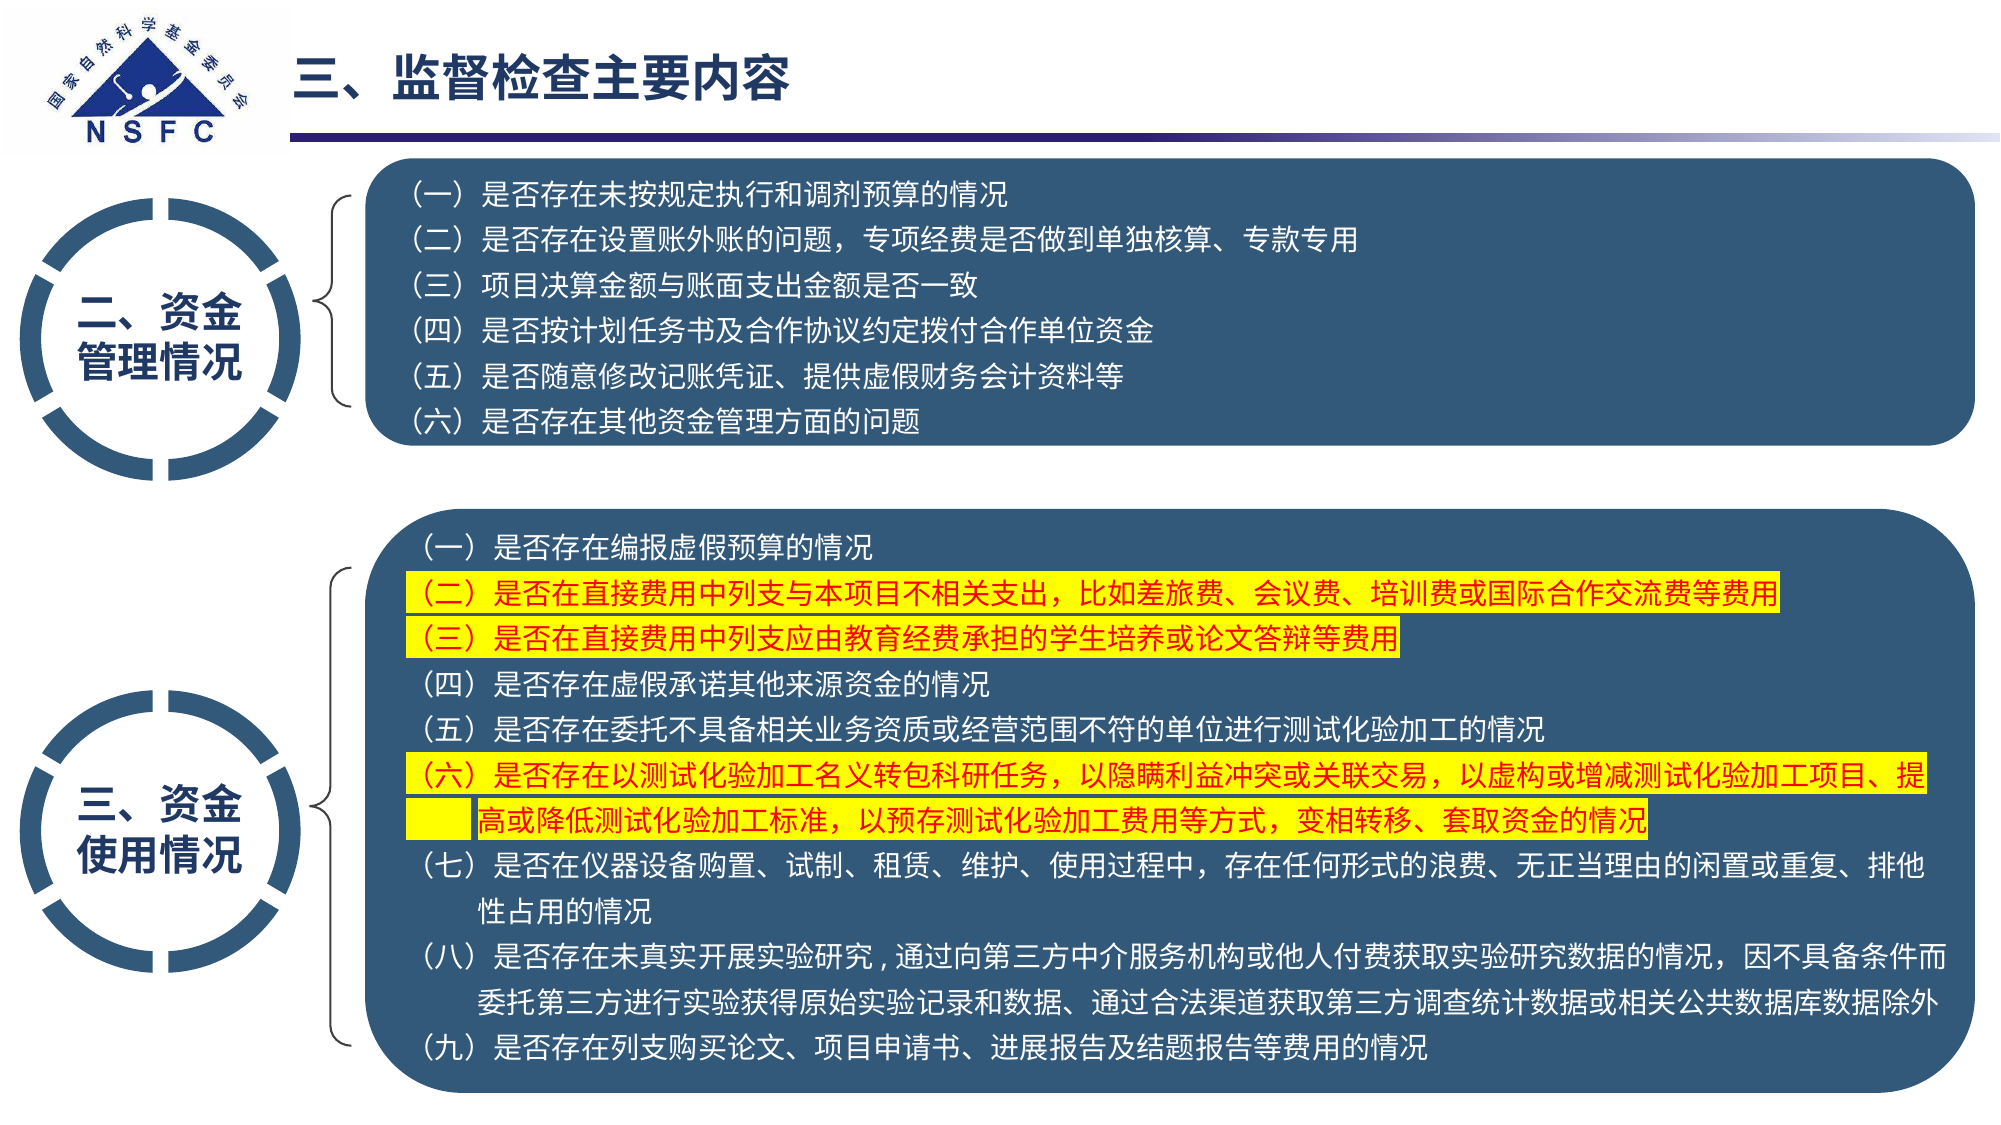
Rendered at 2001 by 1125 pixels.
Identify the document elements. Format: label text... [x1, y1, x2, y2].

text_box （一）是否存在编报虚假预算的情况 （二）是否在直接费用中列支与本项目不相关支出，比如差旅费、会议费、培训费或国际合作交流费等费用 （三）是否在直接费用中列支应由教育经费承担的学生培养或论文答辩等费用 （四）是否存在虚假承诺其他来源资金的情况 （五）是否存在委托不具备相关业务资质或经营范围不符的单位进行测试化验加工的情况 （六）是否存在以测试化验加工名义转包科研任务，以隐瞒利益冲突或关联交易，以虚构或增减测试化验加工项目、提 高或降低测试化验加工标准，以预存测试化验加工费用等方式，变相转移、套取资金的情况 （七）是否在仪器设备购置、试制、租赁、维护、使用过程中，存在任何形式的浪费、无正当理由的闲置或重复、排他 性占用的情况 （八）是否存在未真实开展实验研究,通过向第三方中介服务机构或他人付费获取实验研究数据的情况，因不具备条件而 委托第三方进行实验获得原始实验记录和数据、通过合法渠道获取第三方调查统计数据或相关公共数据库数据除外 （九）是否存在列支购买论文、项目申请书、进展报告及结题报告等费用的情况 [363, 507, 1976, 1094]
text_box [3, 690, 317, 973]
text_box （一）是否存在未按规定执行和调剂预算的情况 （二）是否存在设置账外账的问题，专项经费是否做到单独核算、专款专用 （三）项目决算金额与账面支出金额是否一致 （四）是否按计划任务书及合作协议约定拨付合作单位资金 （五）是否随意修改记账凭证、提供虚假财务会计资料等 （六）是否存在其他资金管理方面的问题 [364, 157, 1976, 447]
text_box [317, 567, 352, 1046]
text_box 三、监督检查主要内容 [276, 39, 1277, 114]
text_box [317, 195, 352, 407]
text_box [3, 198, 317, 481]
picture [2, 8, 290, 155]
